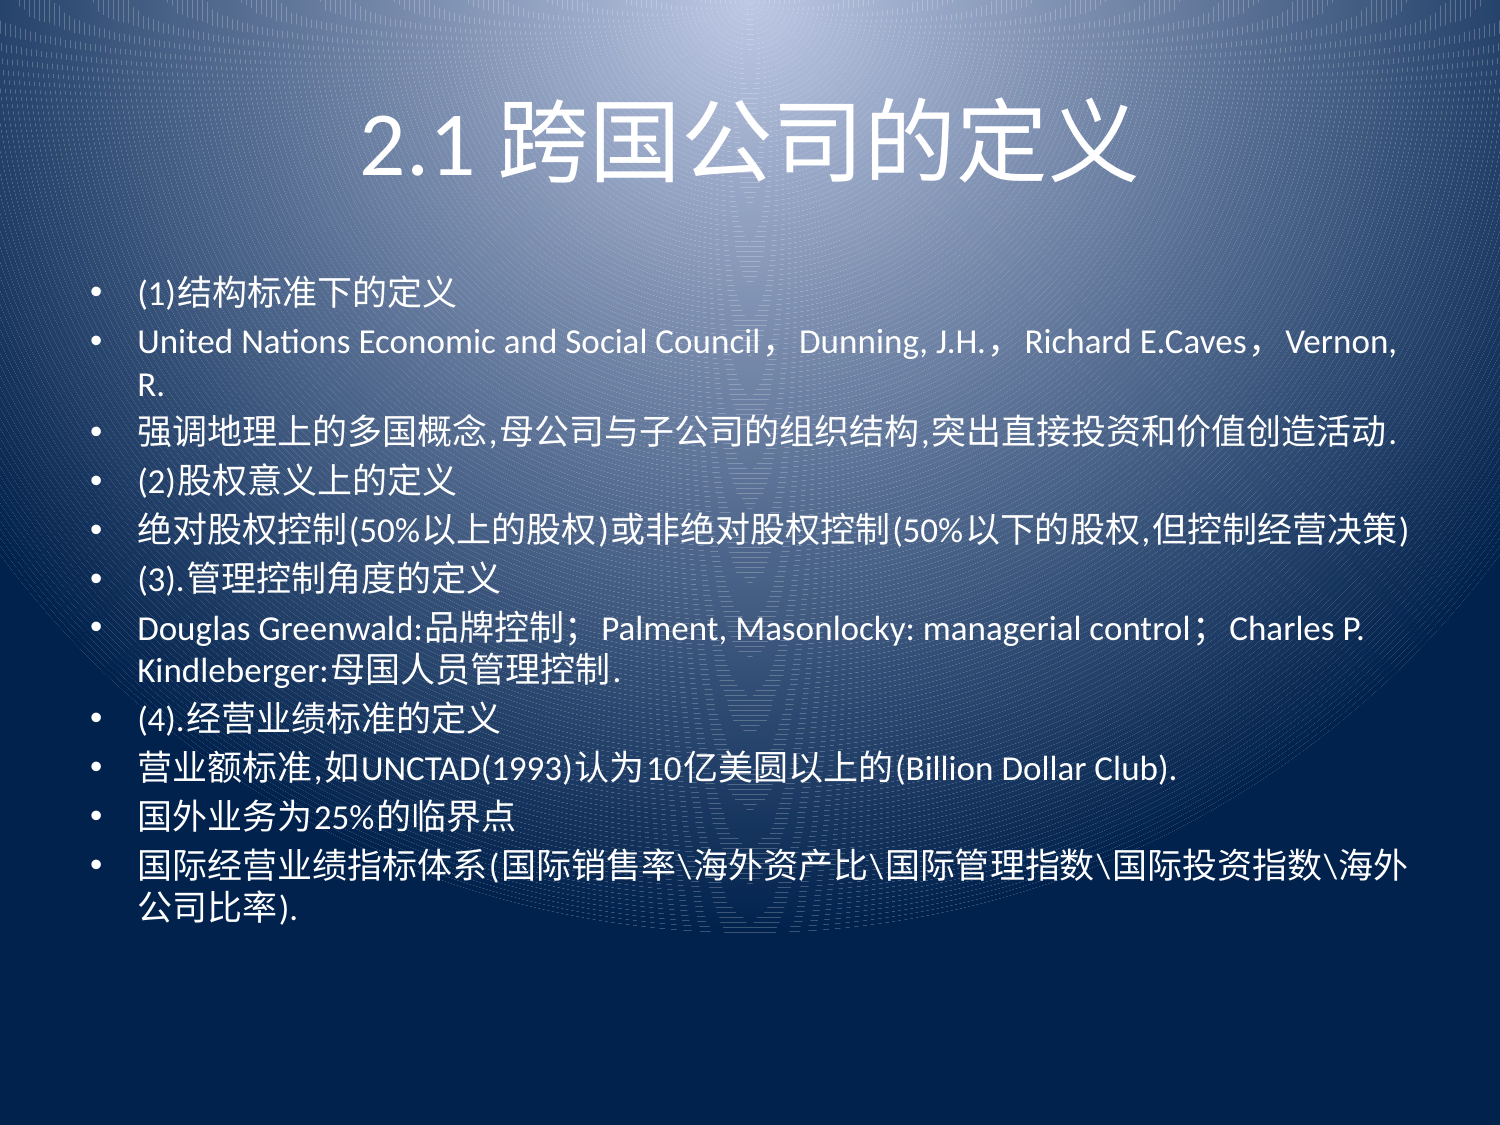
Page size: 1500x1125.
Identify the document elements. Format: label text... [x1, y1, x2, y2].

title 2.1跨国公司的定义 [75, 45, 1425, 233]
list (1)结构标准下的定义 United Nations Economic and Social Council，Dunning, J.H.，Richard E.Caves，Vernon, R. 强调地理上的多国概念,母公司与子公司的组织结构,突出直接投资和价值创造活动. (2)股权意义上的定义 绝对股权控制(50%以上的股权)或非绝对股权控制(50%以下的股权,但控制经营决策) (3).管理控制角度的定义 Douglas Greenwald:品牌控制；Palment, Masonlocky: managerial control；Charles P. Kindleberger:母国人员管理控制. (4).经营业绩标准的定义 营业额标准,如UNCTAD(1993)认为10亿美圆以上的(Billion Dollar Club). 国外业务为25%的临界点 国际经营业绩指标体系(国际销售率\海外资产比\国际管理指数\国际投资指数\海外公司比率). [75, 262, 1425, 1005]
